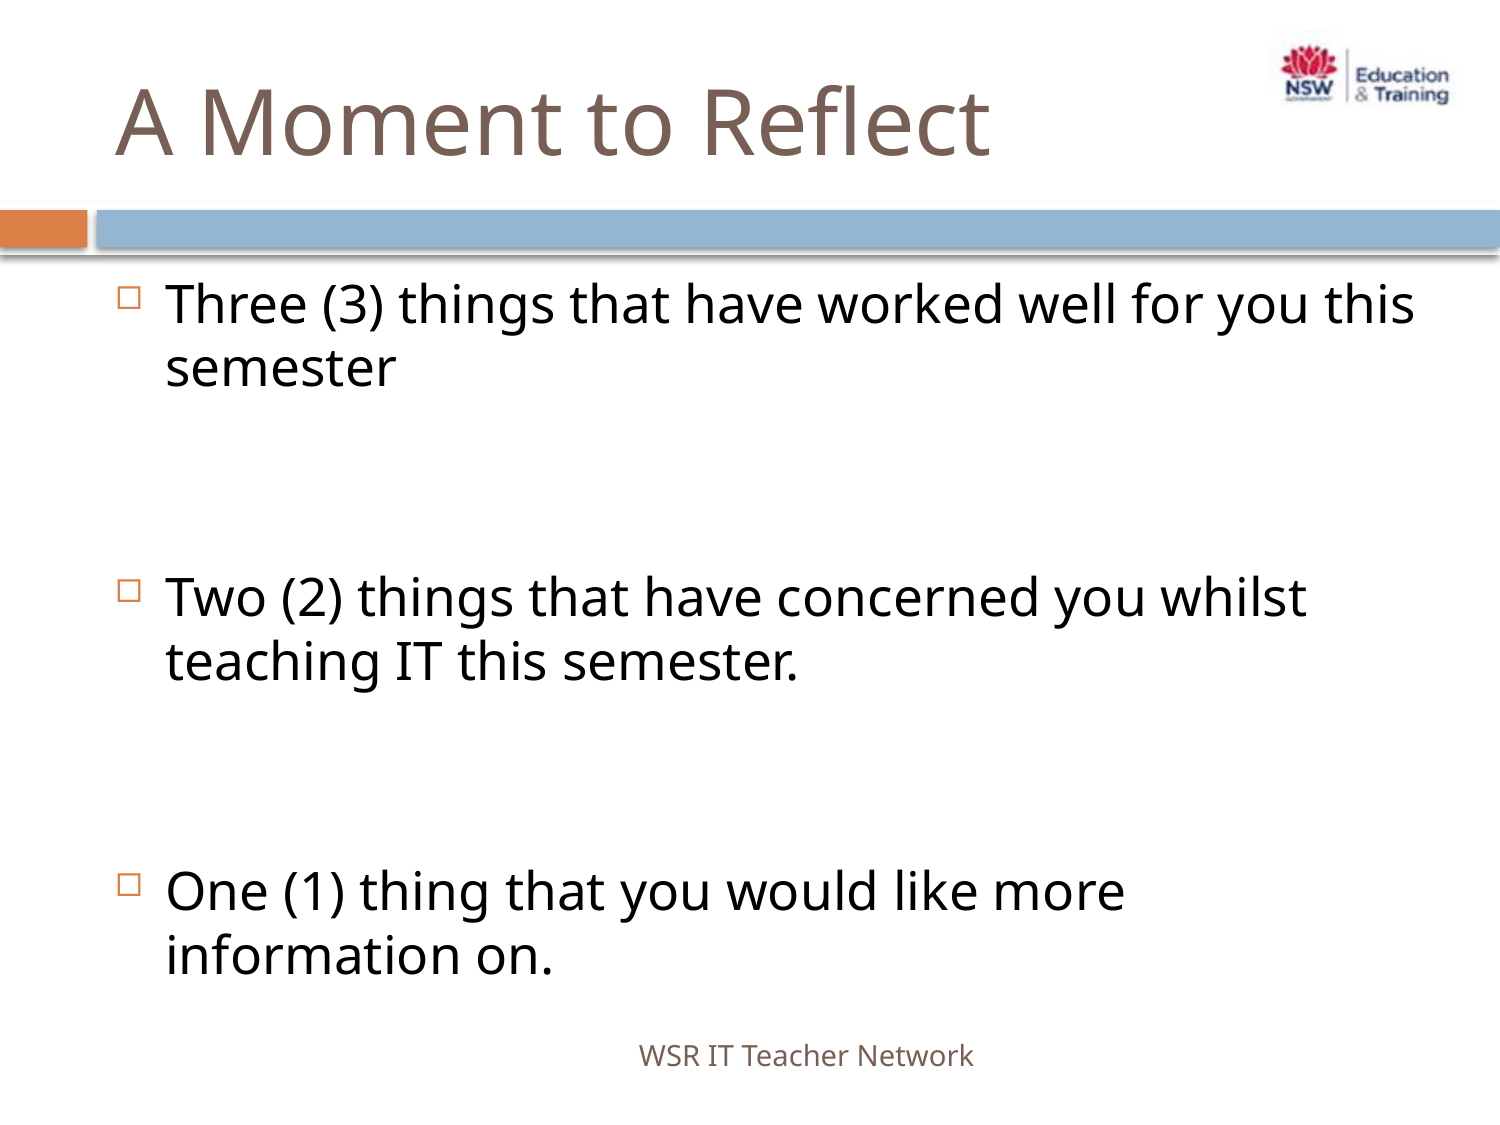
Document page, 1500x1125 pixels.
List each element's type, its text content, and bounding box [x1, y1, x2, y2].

list Three (3) things that have worked well for you this semester Two (2) things that have concerned you whilst teaching IT this semester. One (1) thing that you would like more information on. [100, 262, 1438, 1000]
title A Moment to Reflect [100, 37, 1438, 200]
picture [1269, 30, 1464, 119]
footer WSR IT Teacher Network [99, 1024, 990, 1085]
